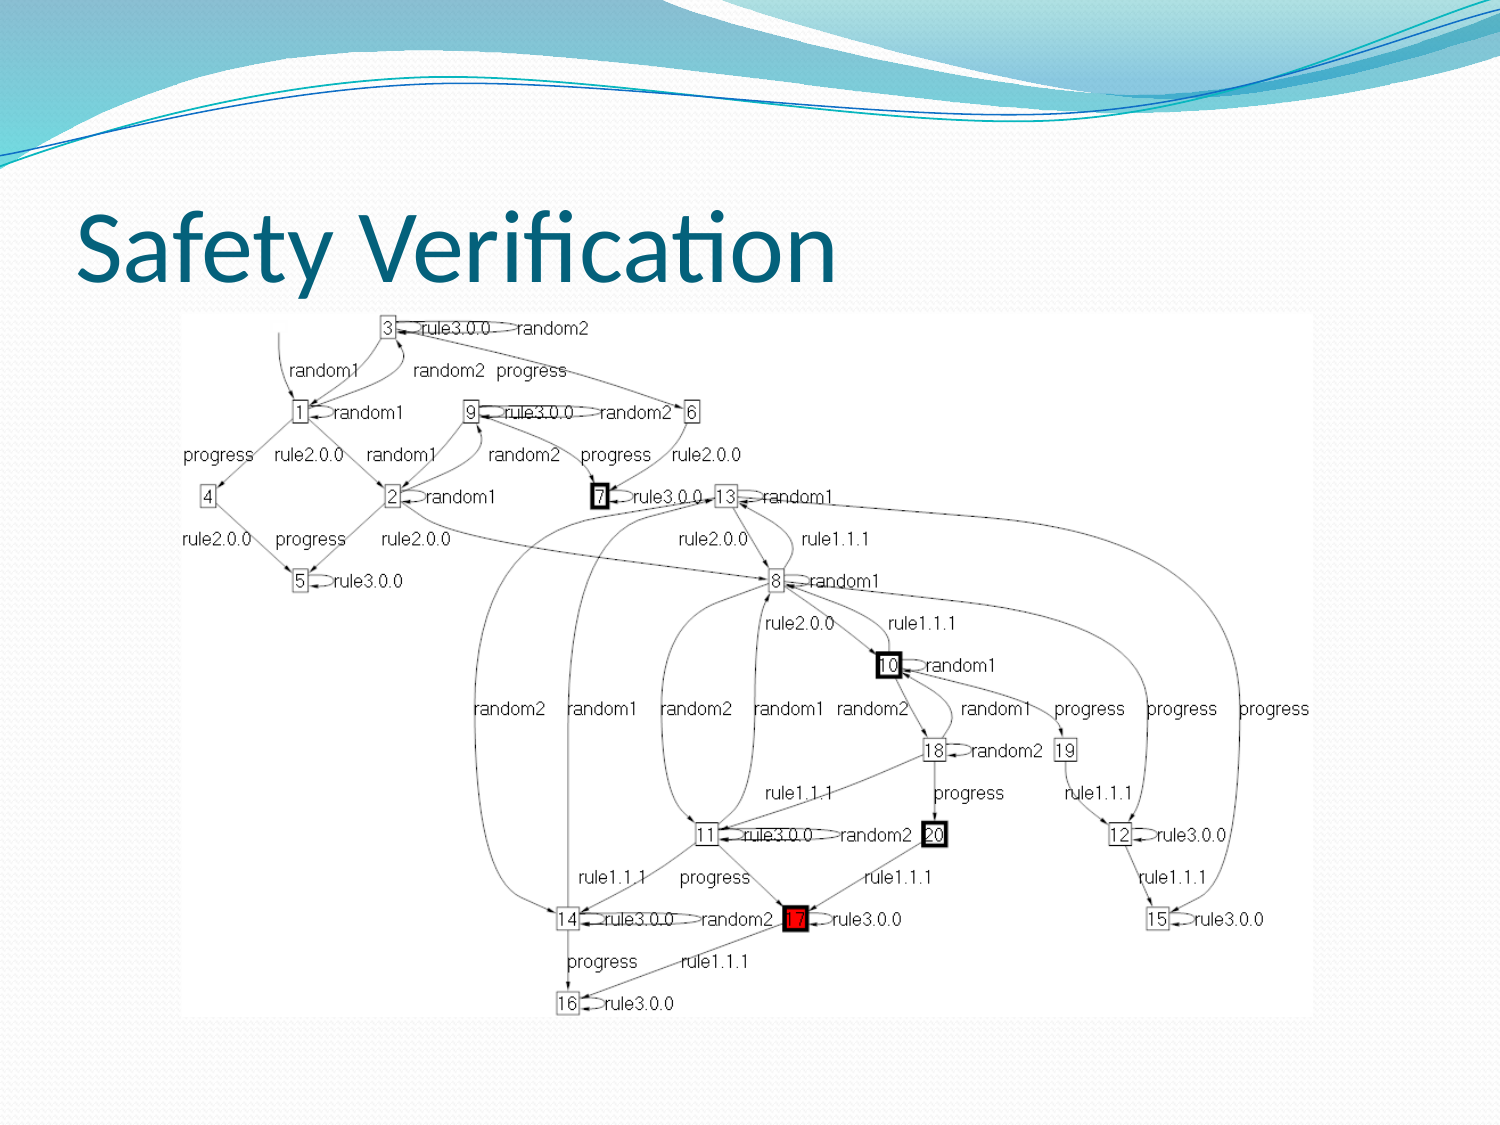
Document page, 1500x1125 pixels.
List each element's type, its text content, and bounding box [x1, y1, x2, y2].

picture [180, 312, 1313, 1017]
title Safety Verification [74, 115, 1438, 304]
